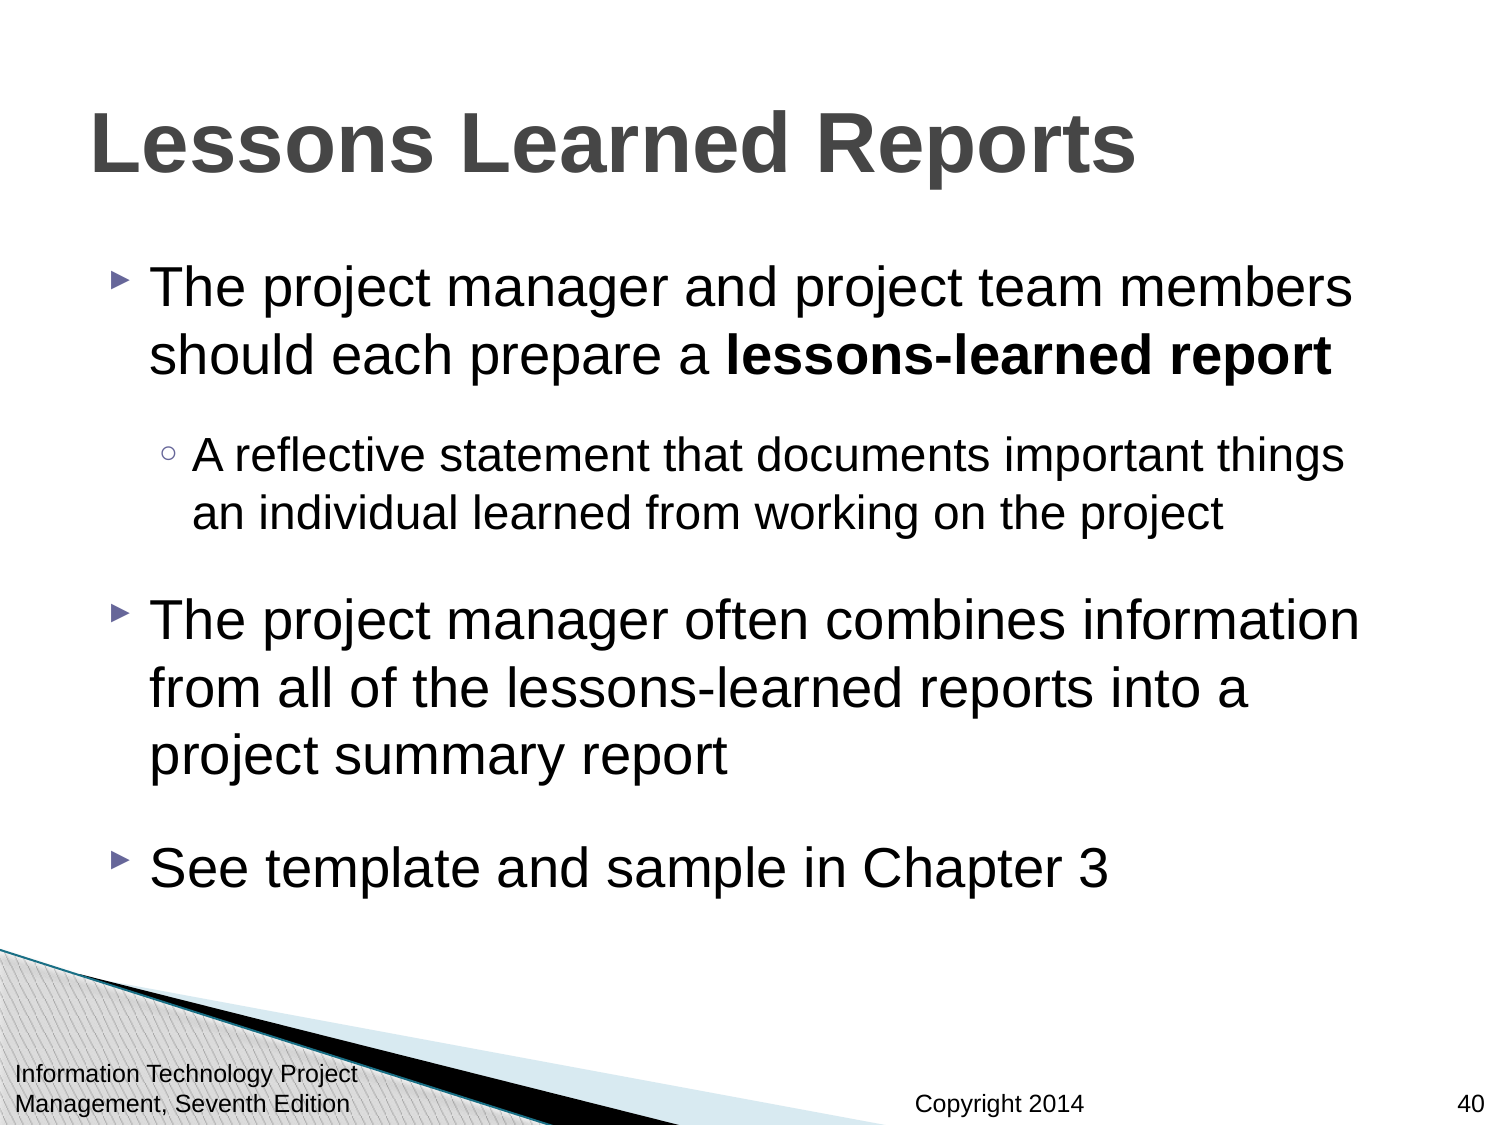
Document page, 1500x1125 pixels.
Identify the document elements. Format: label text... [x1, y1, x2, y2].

title Lessons Learned Reports [75, 45, 1425, 233]
list The project manager and project team members should each prepare a lessons-learned report A reflective statement that documents important things an individual learned from working on the project The project manager often combines information from all of the lessons-learned reports into a project summary report See template and sample in Chapter 3 [74, 242, 1426, 986]
footer Information Technology Project Management, Seventh Edition [0, 1065, 425, 1125]
slide_number 40 [1408, 1065, 1500, 1125]
